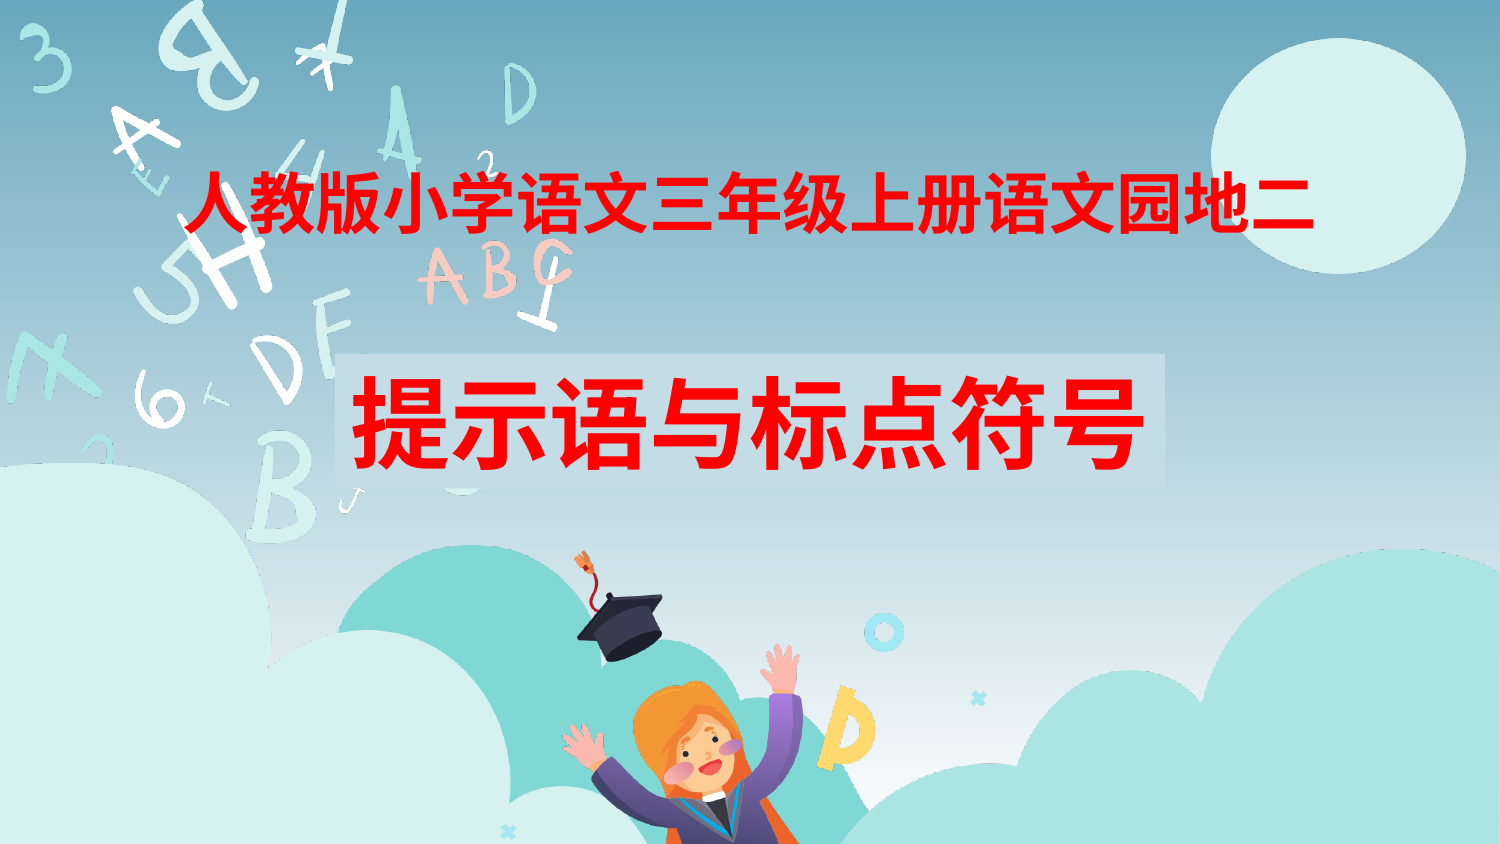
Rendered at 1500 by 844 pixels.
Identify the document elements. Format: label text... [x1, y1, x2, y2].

picture [0, 0, 1500, 844]
text_box 提示语与标点符号 [335, 353, 1165, 489]
text_box 人教版小学语文三年级上册语文园地二 [167, 154, 1333, 250]
